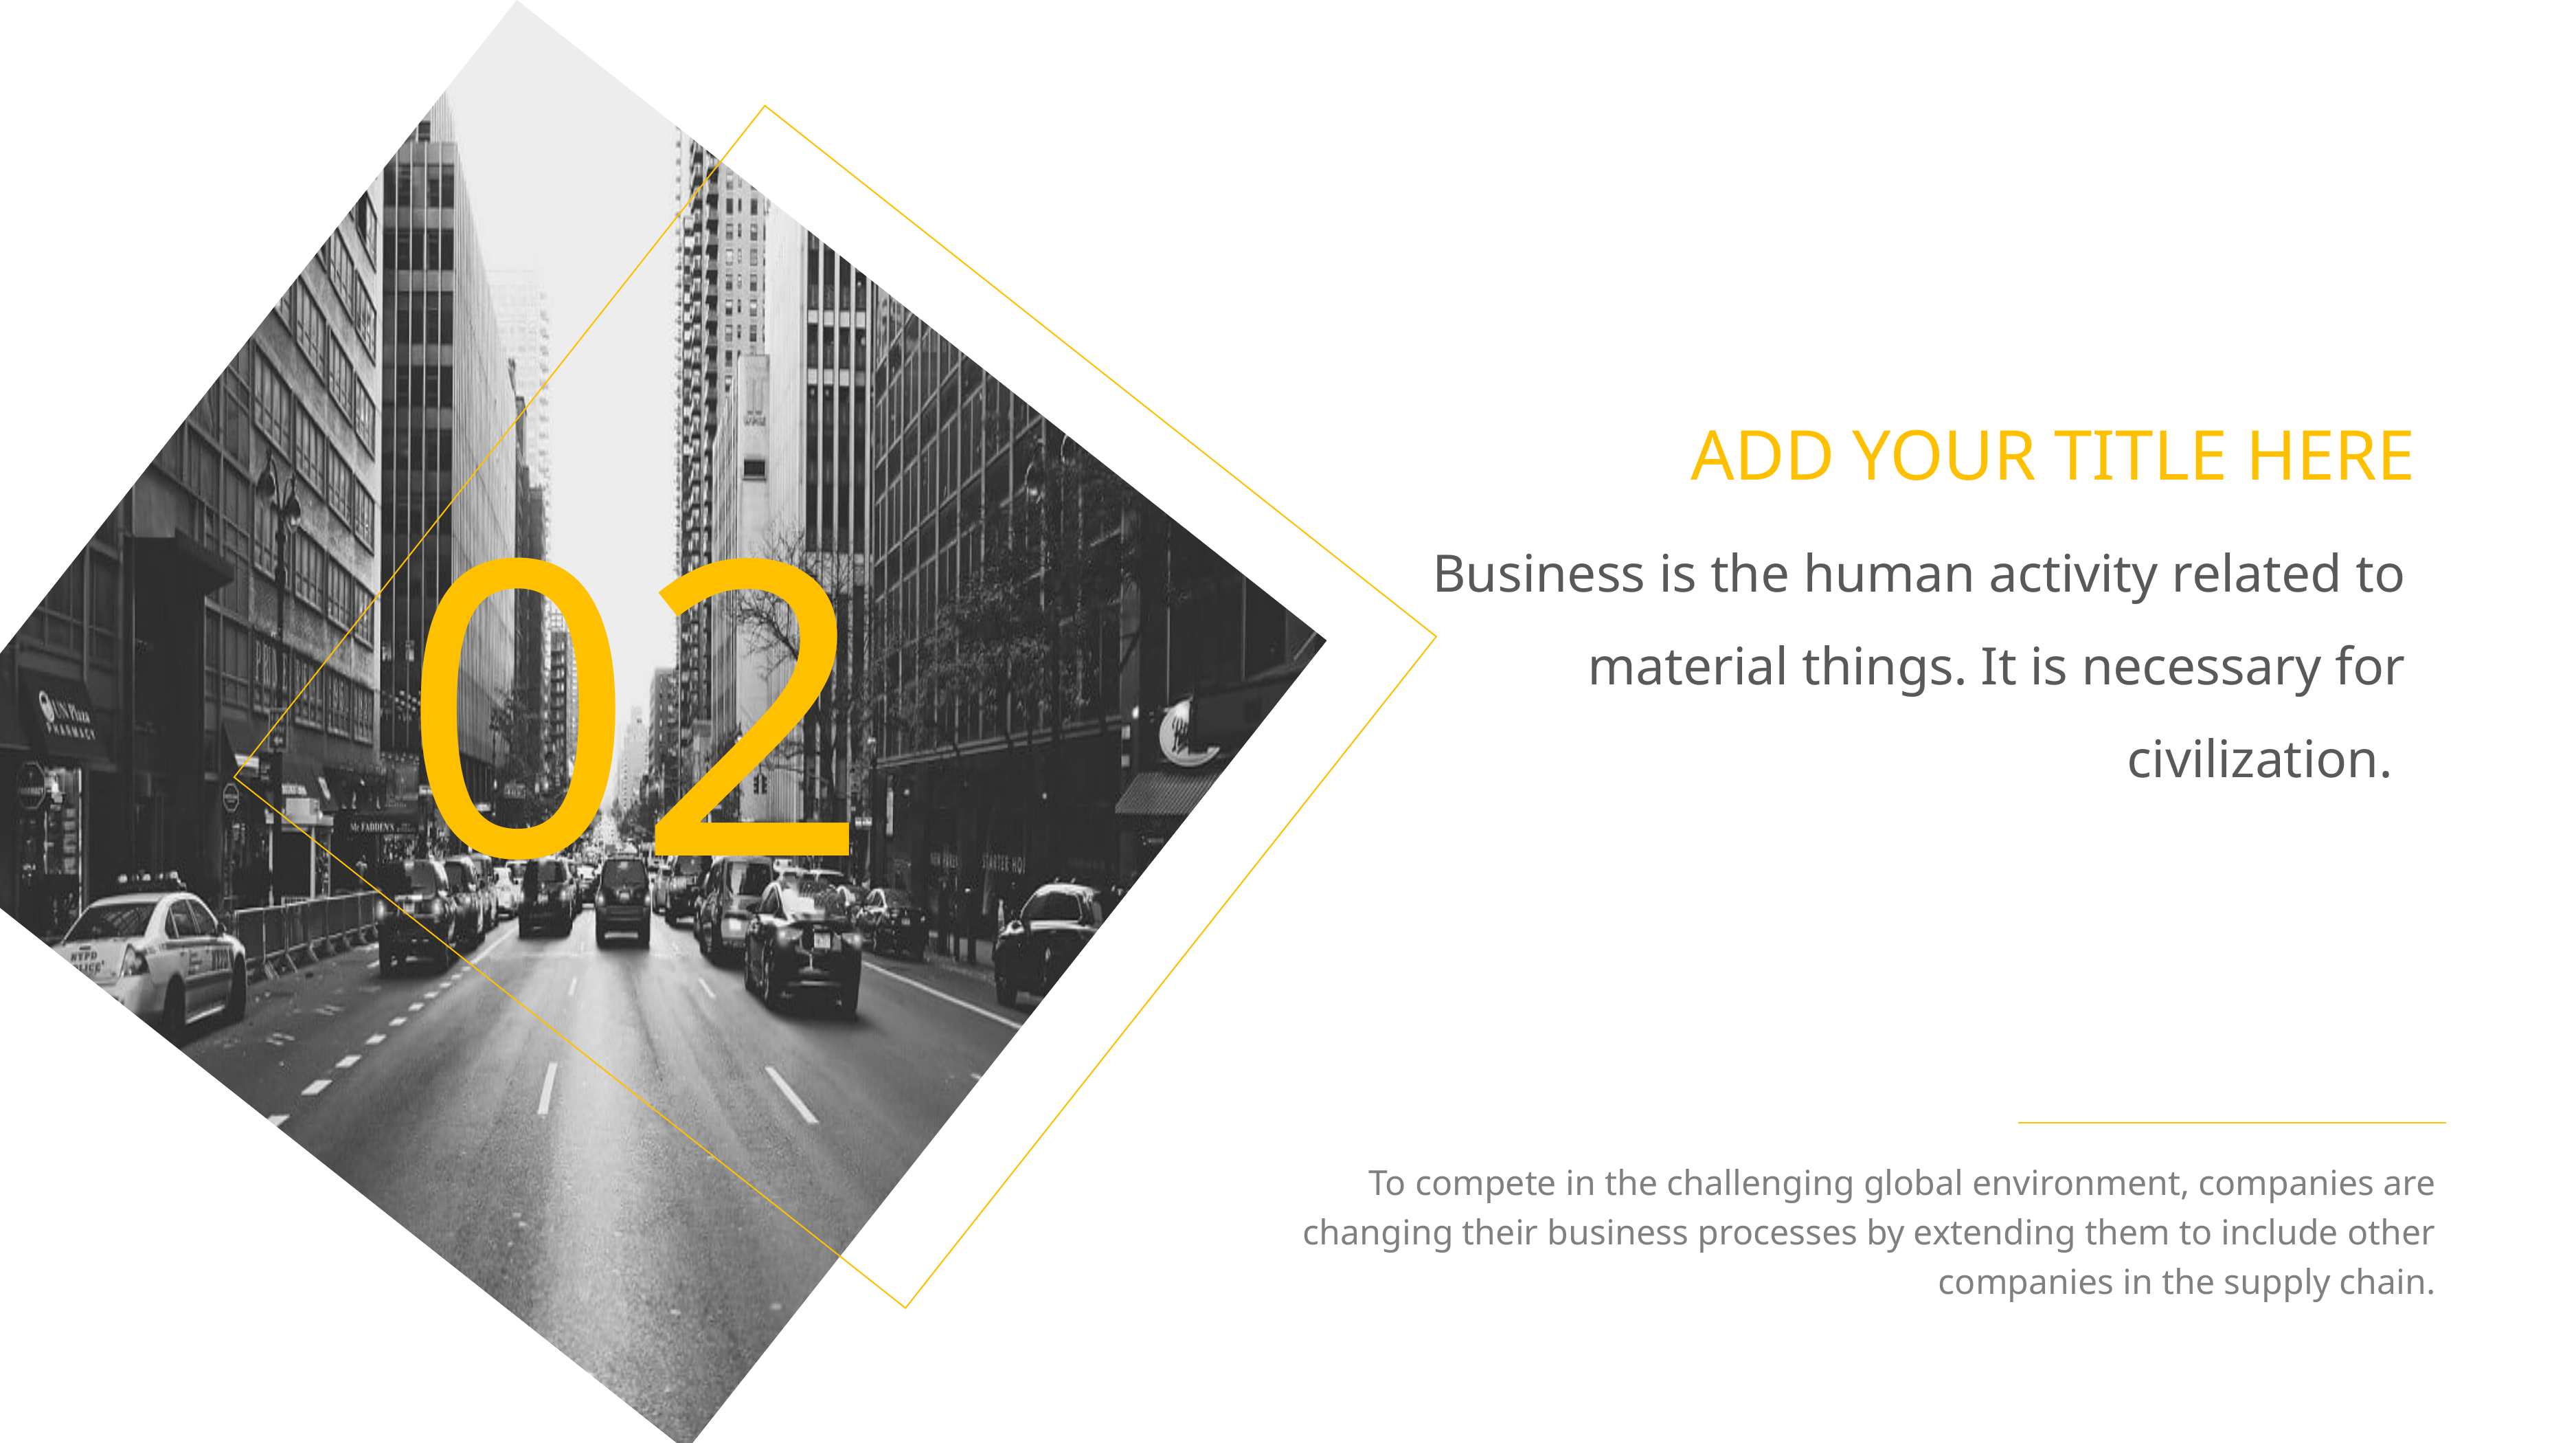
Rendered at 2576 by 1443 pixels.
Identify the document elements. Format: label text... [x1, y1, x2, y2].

text_box Business is the human activity related to material things. It is necessary for civilization. [1337, 504, 2417, 793]
text_box To compete in the challenging global environment, companies are changing their business processes by extending them to include other companies in the supply chain. [1327, 1148, 2447, 1307]
text_box ADD YOUR TITLE HERE [1337, 375, 2417, 504]
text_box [0, 0, 1327, 1443]
